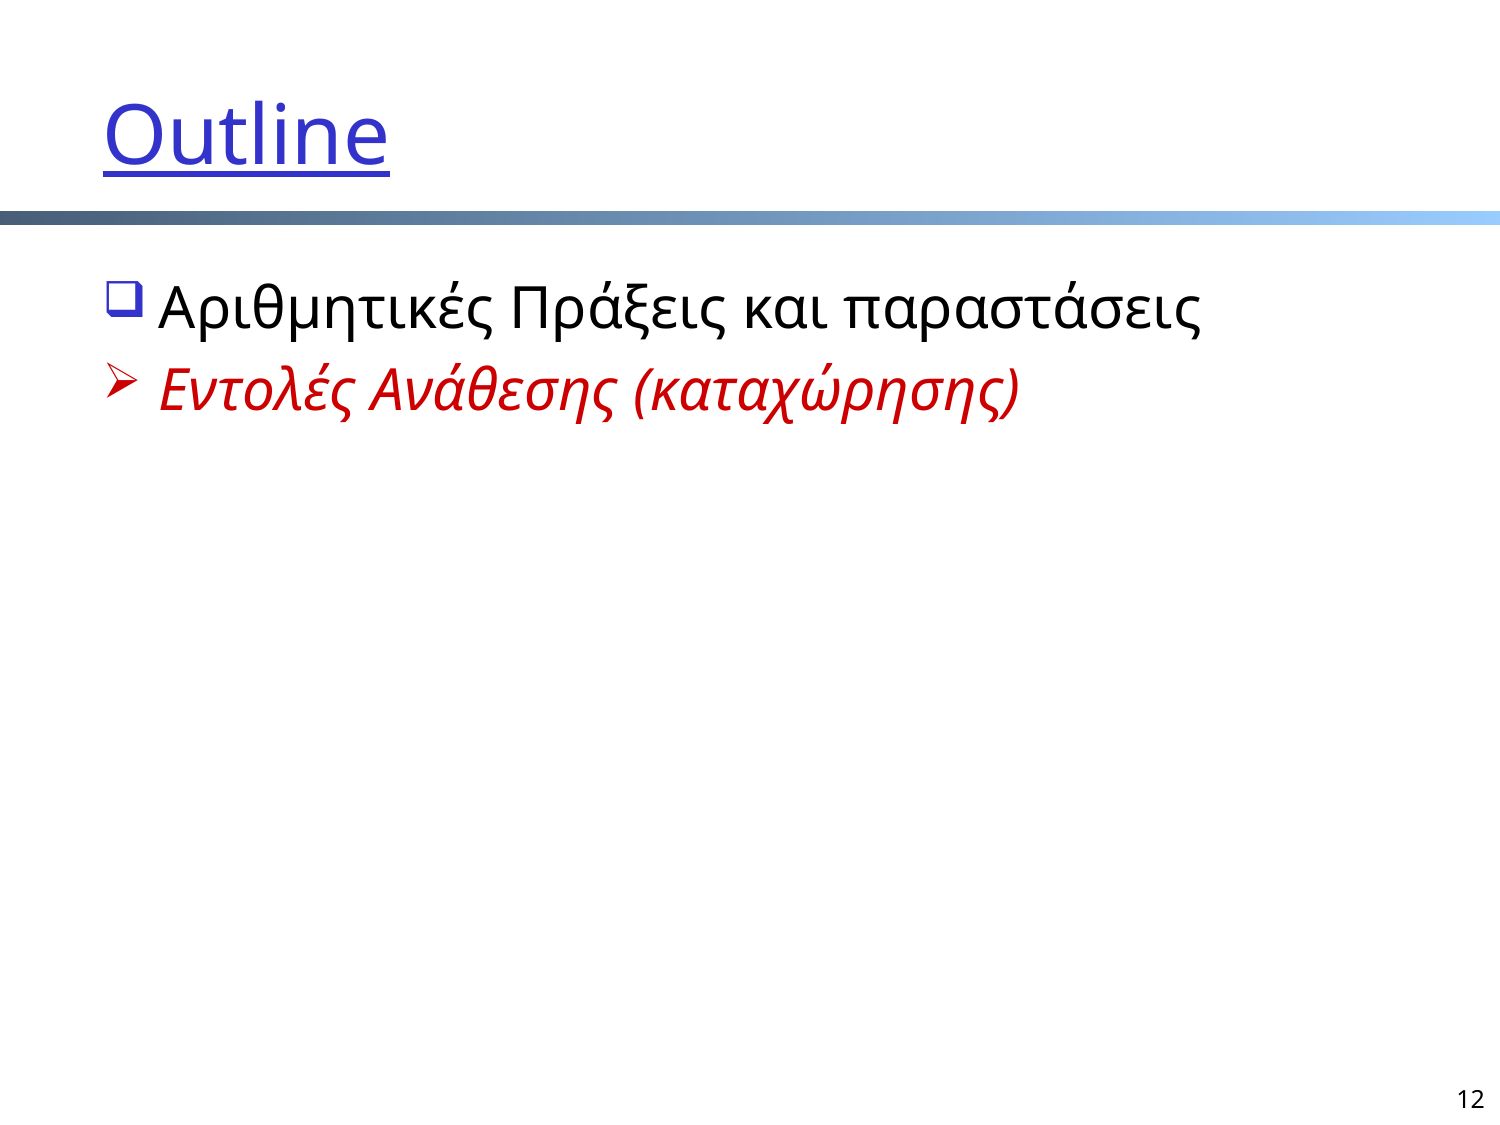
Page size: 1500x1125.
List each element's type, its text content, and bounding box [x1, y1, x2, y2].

text_box Αριθμητικές Πράξεις και παραστάσεις Εντολές Ανάθεσης (καταχώρησης) [87, 262, 1400, 1027]
text_box Outline [87, 37, 1365, 226]
slide_number 12 [1150, 1049, 1500, 1125]
